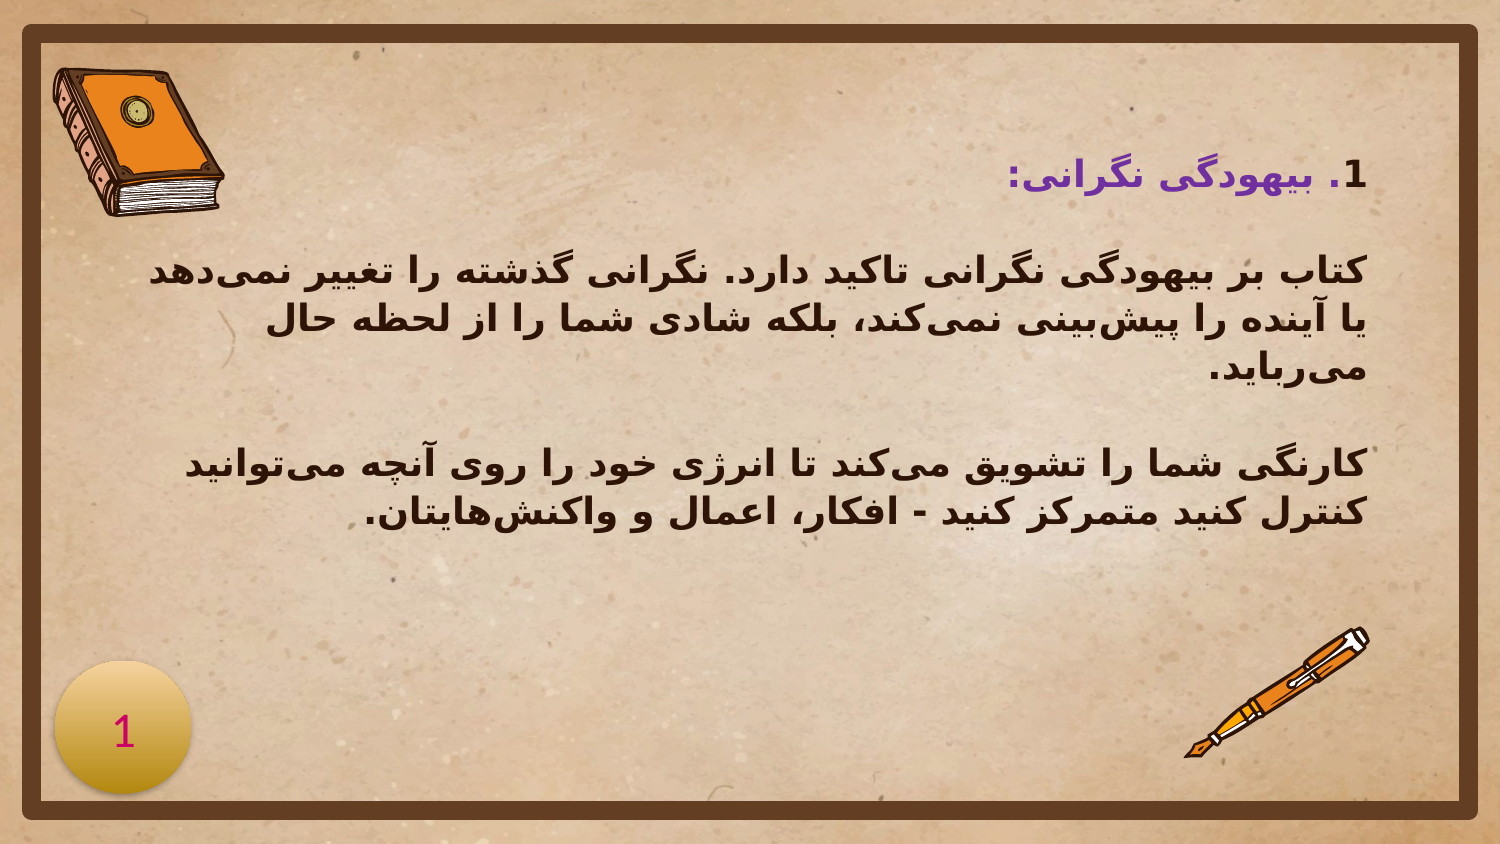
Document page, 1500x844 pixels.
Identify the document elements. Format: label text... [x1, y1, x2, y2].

title 1. بیهودگی نگرانی: کتاب بر بیهودگی نگرانی تاکید دارد. نگرانی گذشته را تغییر نمی‌دهد یا آینده را پیش‌بینی نمی‌کند، بلکه شادی شما را از لحظه حال می‌رباید. کارنگی شما را تشویق می‌کند تا انرژی خود را روی آنچه می‌توانید کنترل کنید متمرکز کنید - افکار، اعمال و واکنش‌هایتان. [116, 214, 1383, 630]
text_box 1 [54, 660, 192, 794]
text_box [38, 66, 236, 222]
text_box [1164, 614, 1386, 772]
